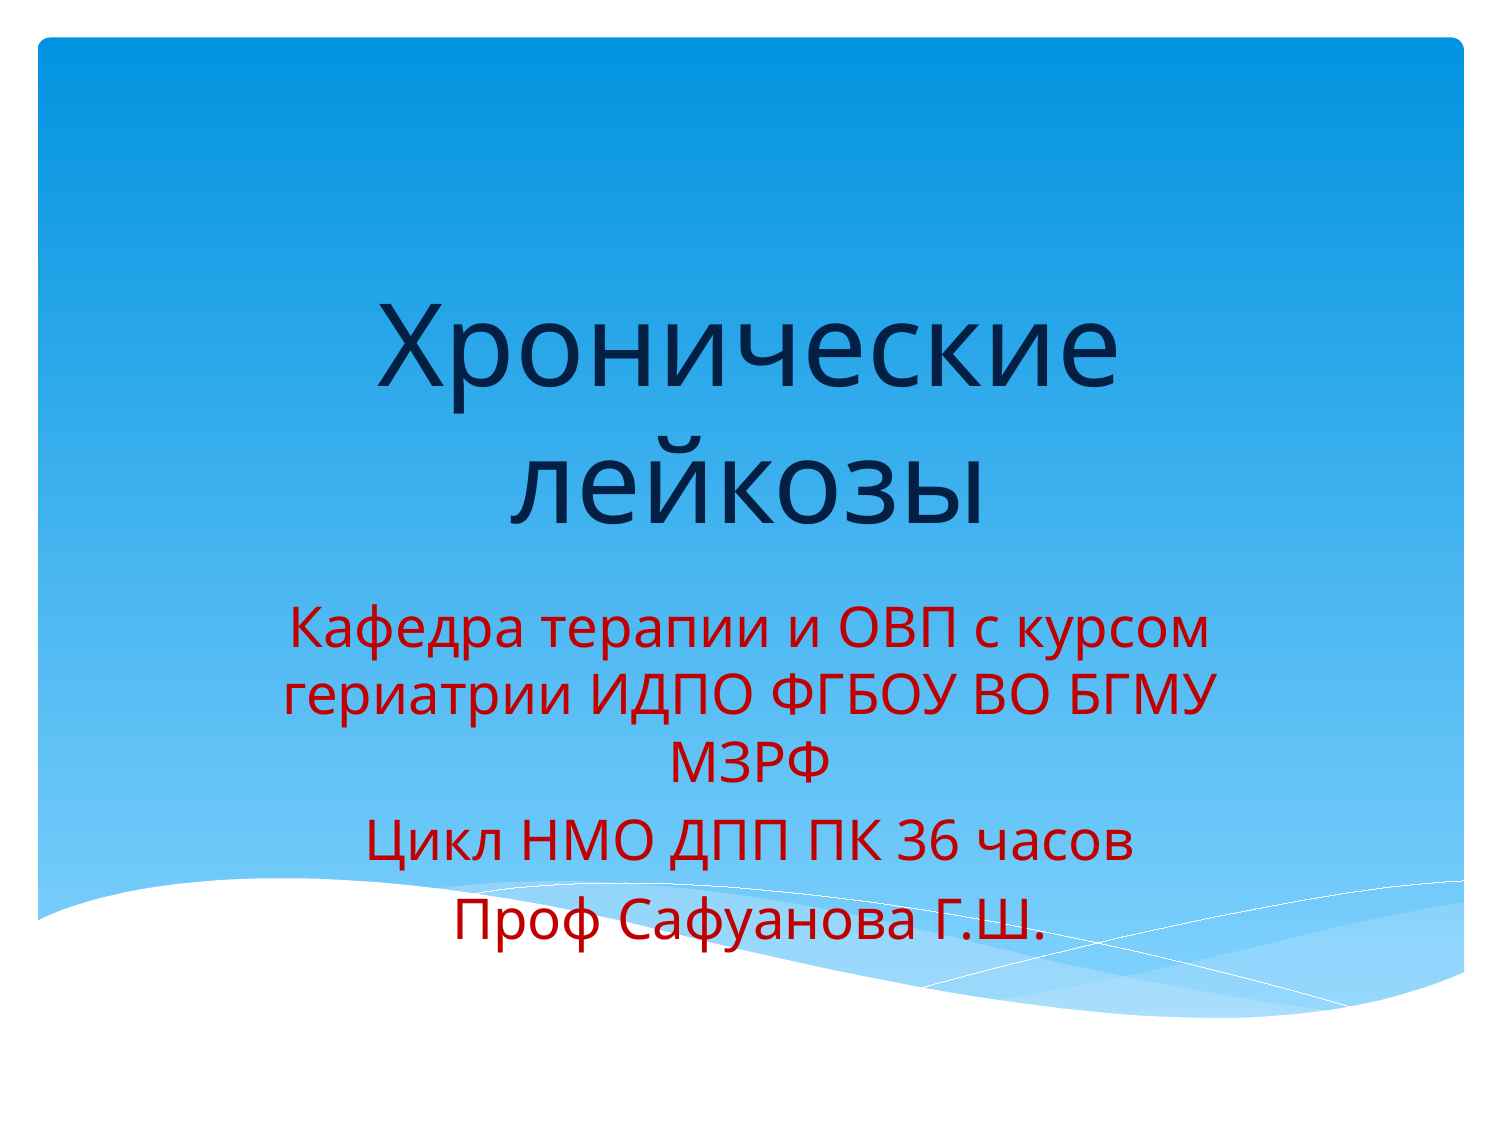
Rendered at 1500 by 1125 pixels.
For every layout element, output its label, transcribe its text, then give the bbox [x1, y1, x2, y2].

subtitle Кафедра терапии и ОВП с курсом гериатрии ИДПО ФГБОУ ВО БГМУ МЗРФ Цикл НМО ДПП ПК 36 часов Проф Сафуанова Г.Ш. [225, 583, 1275, 965]
title Хронические лейкозы [112, 262, 1388, 555]
